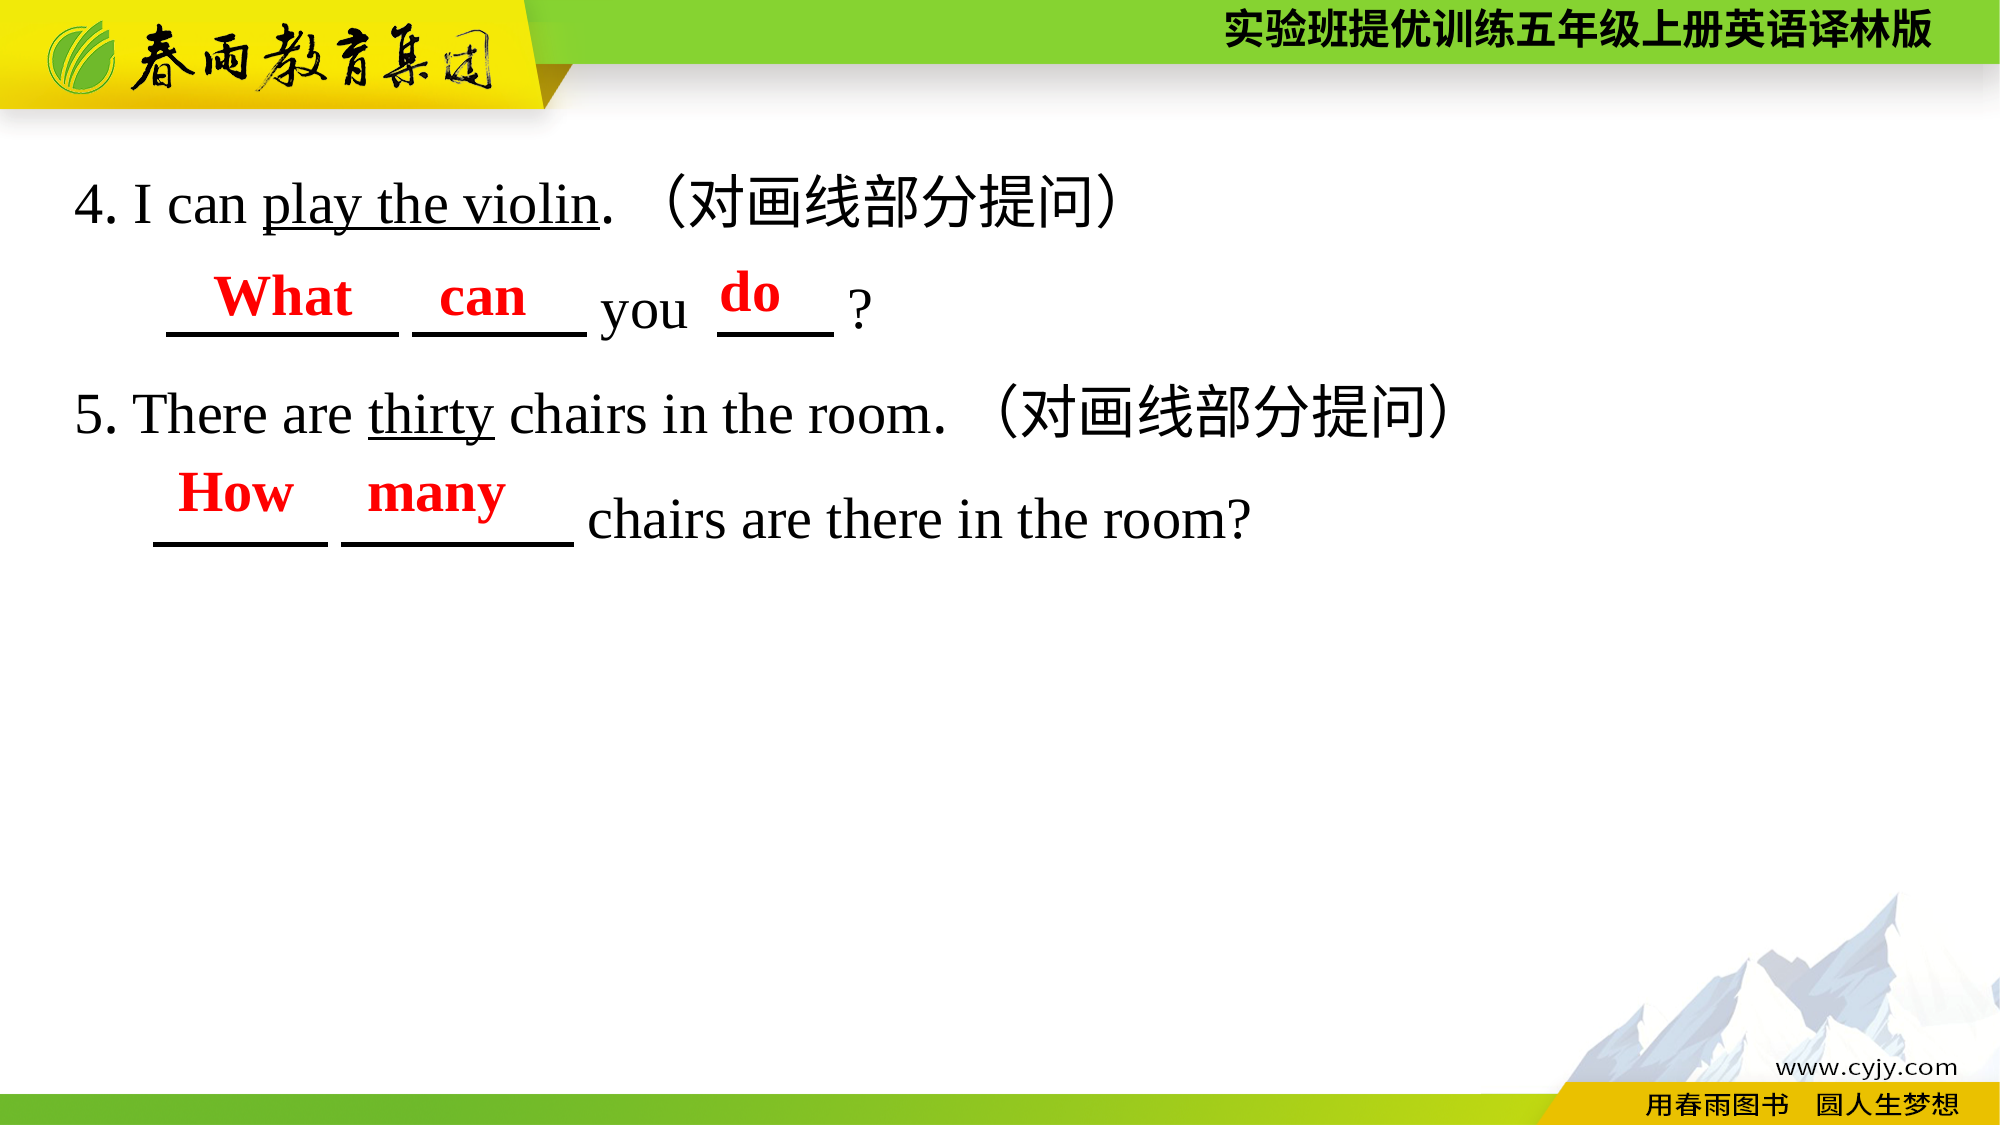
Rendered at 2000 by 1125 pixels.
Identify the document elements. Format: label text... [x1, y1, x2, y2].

text_box What can [198, 249, 543, 335]
picture [0, 0, 2000, 1125]
text_box How many [163, 445, 522, 531]
list 4. I can play the violin.（对画线部分提问） you ? 5. There are thirty chairs in the room.（对画线部分提问） chairs are there in the room? [59, 122, 1944, 562]
text_box do [705, 246, 797, 331]
